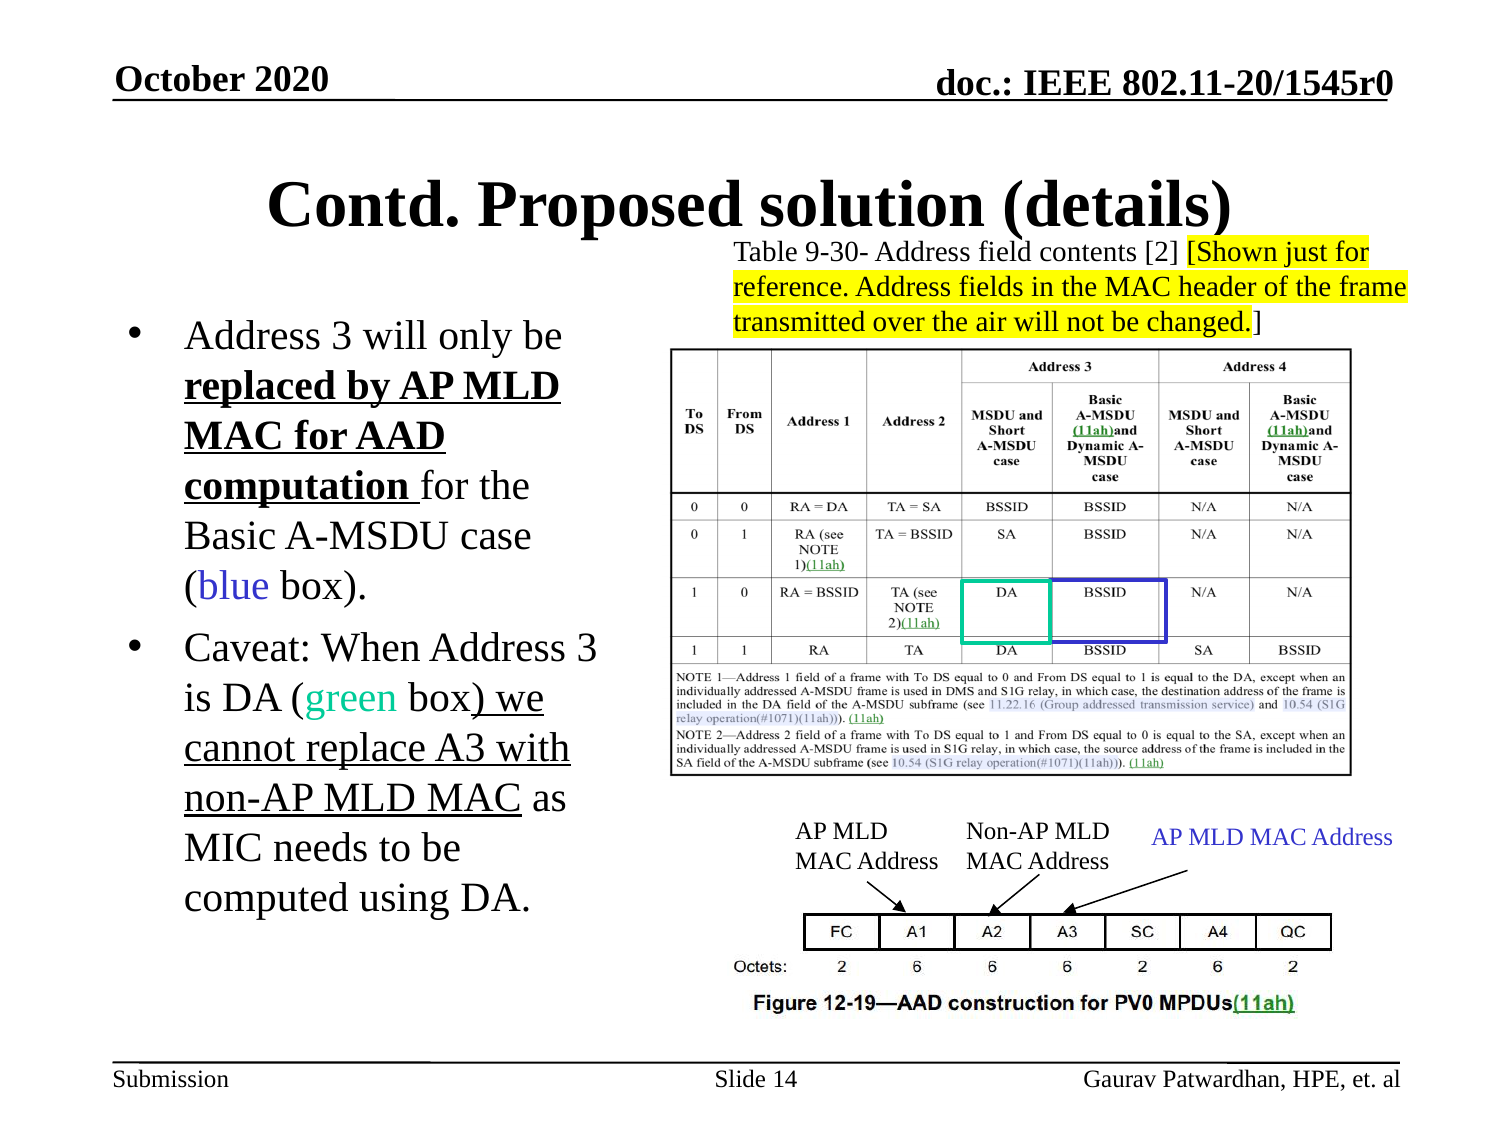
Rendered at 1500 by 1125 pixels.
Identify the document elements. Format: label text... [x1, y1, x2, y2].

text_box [987, 874, 1040, 917]
slide_number Slide 14 [712, 1061, 800, 1123]
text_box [1062, 870, 1188, 913]
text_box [866, 882, 907, 913]
footer Gaurav Patwardhan, HPE, et. al [878, 1061, 1402, 1093]
text_box AP MLD MAC Address [1136, 812, 1428, 858]
text_box Table 9-30- Address field contents [2] [Shown just for reference. Address fields in the MAC header of the frame transmitted over the air will not be changed.] [718, 224, 1425, 345]
picture [662, 342, 1359, 781]
text_box Non-AP MLD MAC Address [951, 807, 1125, 882]
picture [712, 904, 1362, 1044]
text_box AP MLD MAC Address [780, 807, 951, 882]
title Contd. Proposed solution (details) [112, 112, 1388, 288]
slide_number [114, 54, 423, 100]
list Address 3 will only be replaced by AP MLD MAC for AAD computation for the Basic A-MSDU case (blue box). Caveat: When Address 3 is DA (green box) we cannot replace A3 with non-AP MLD MAC as MIC needs to be computed using DA. [112, 299, 614, 988]
